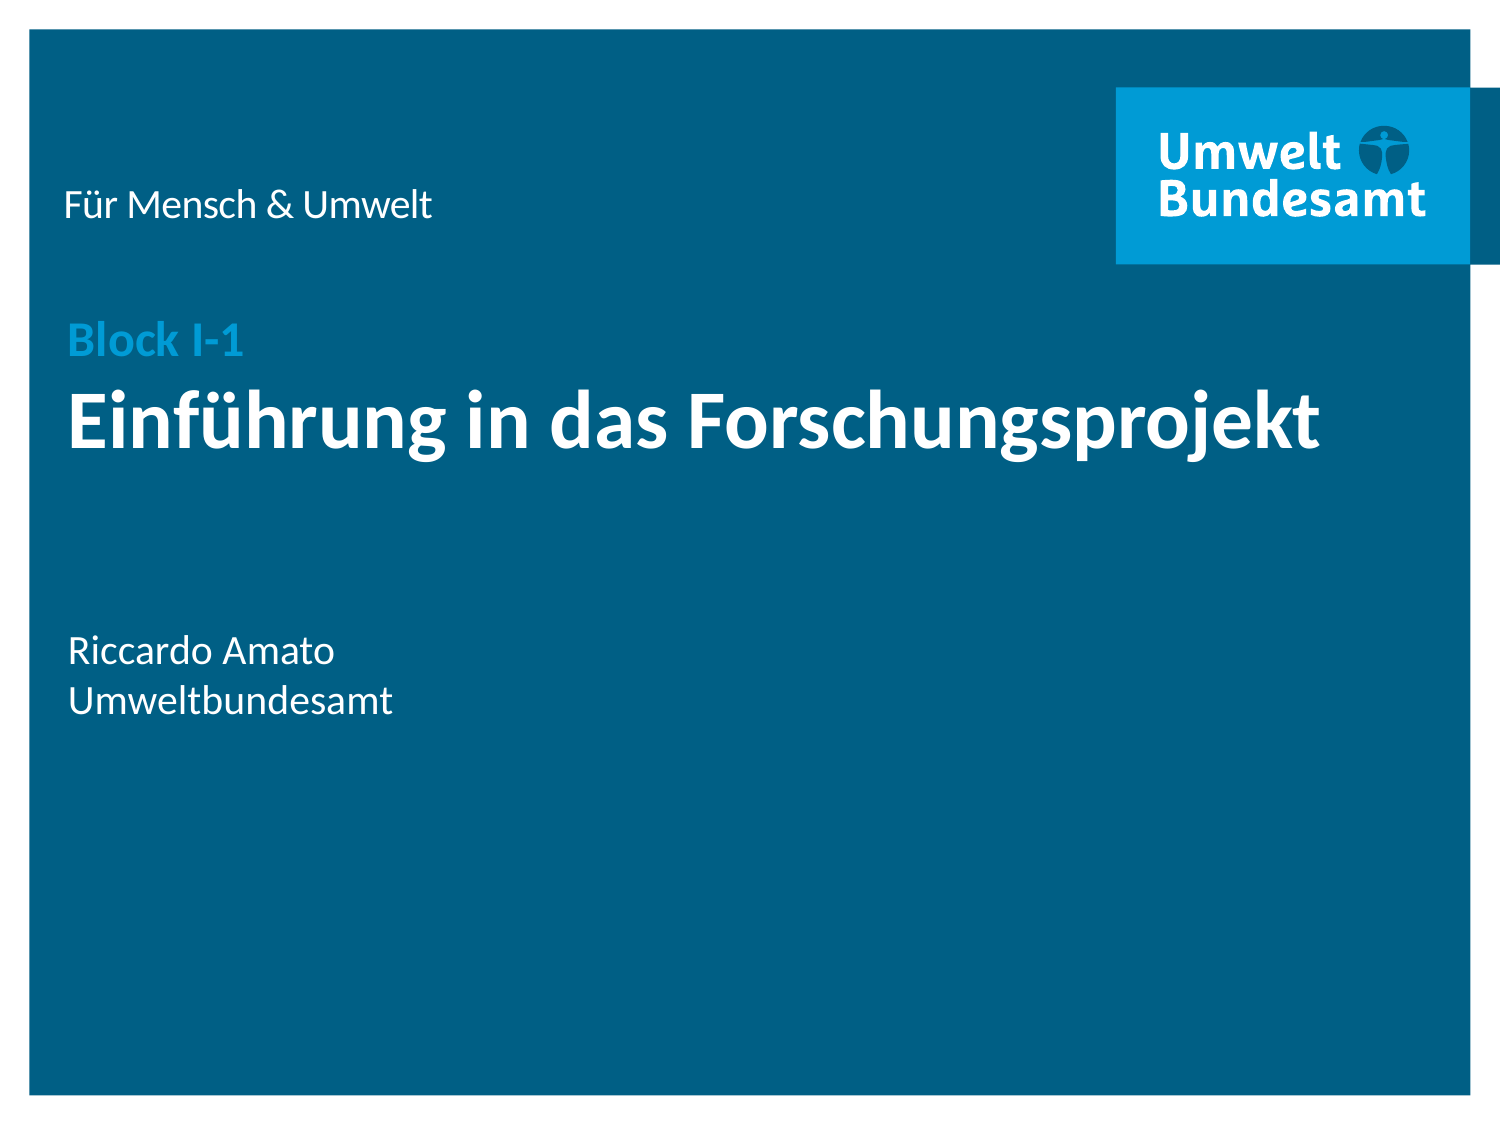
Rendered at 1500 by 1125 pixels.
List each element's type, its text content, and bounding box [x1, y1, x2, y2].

list Riccardo Amato Umweltbundesamt [67, 623, 1427, 1007]
title Block I-1 [67, 307, 1427, 367]
subtitle Einführung in das Forschungsprojekt [67, 377, 1427, 621]
